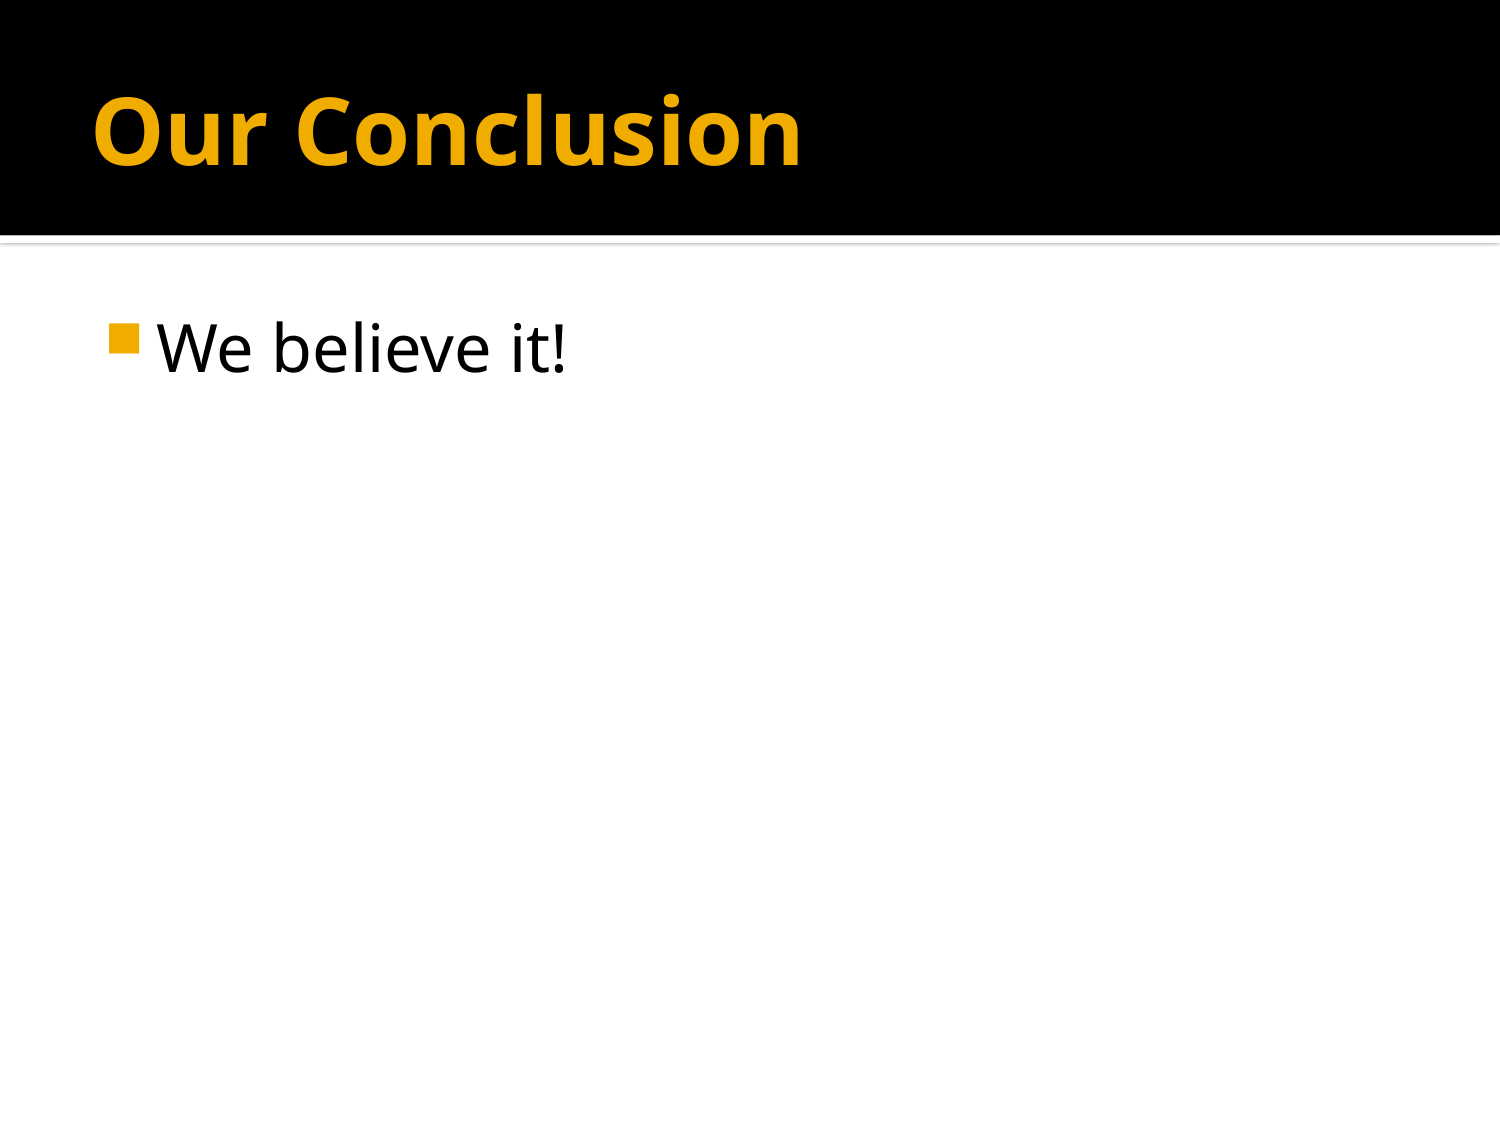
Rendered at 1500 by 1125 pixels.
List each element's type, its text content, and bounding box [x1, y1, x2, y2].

list We believe it! [75, 291, 1425, 1050]
title Our Conclusion [75, 25, 1425, 231]
